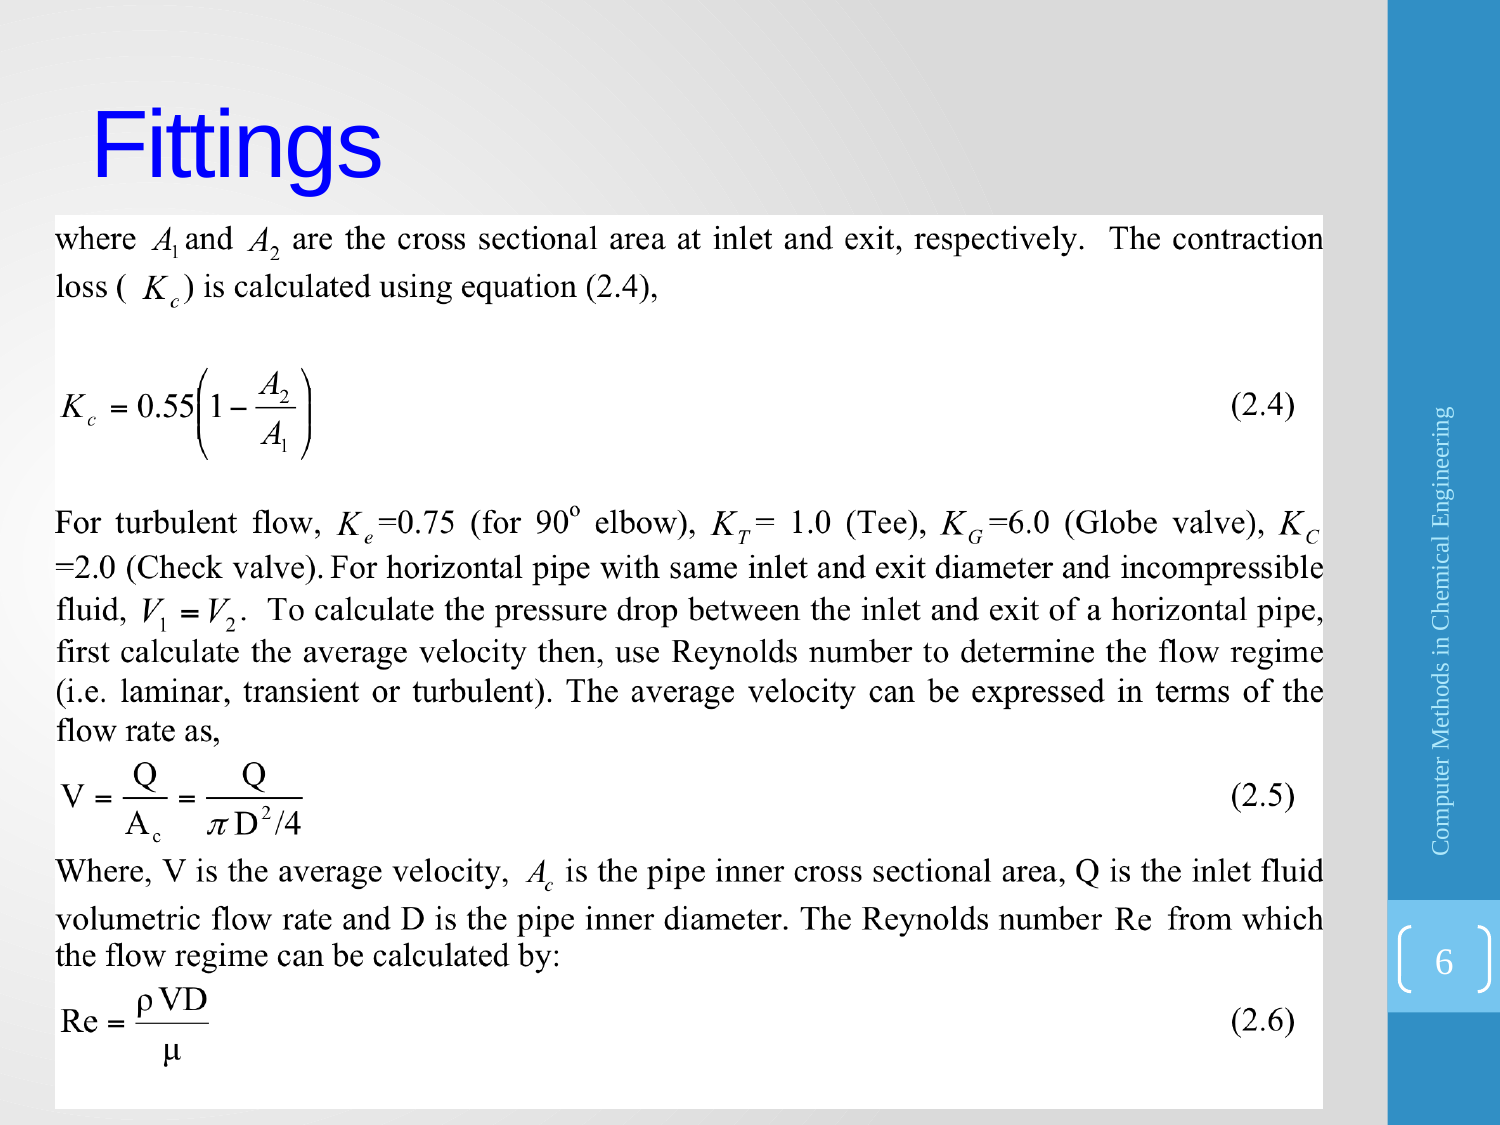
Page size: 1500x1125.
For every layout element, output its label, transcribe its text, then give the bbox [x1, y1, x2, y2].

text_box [55, 215, 1323, 1109]
title Fittings [75, 45, 1325, 209]
footer Computer Methods in Chemical Engineering [1408, 391, 1469, 889]
slide_number 6 [1397, 925, 1492, 994]
